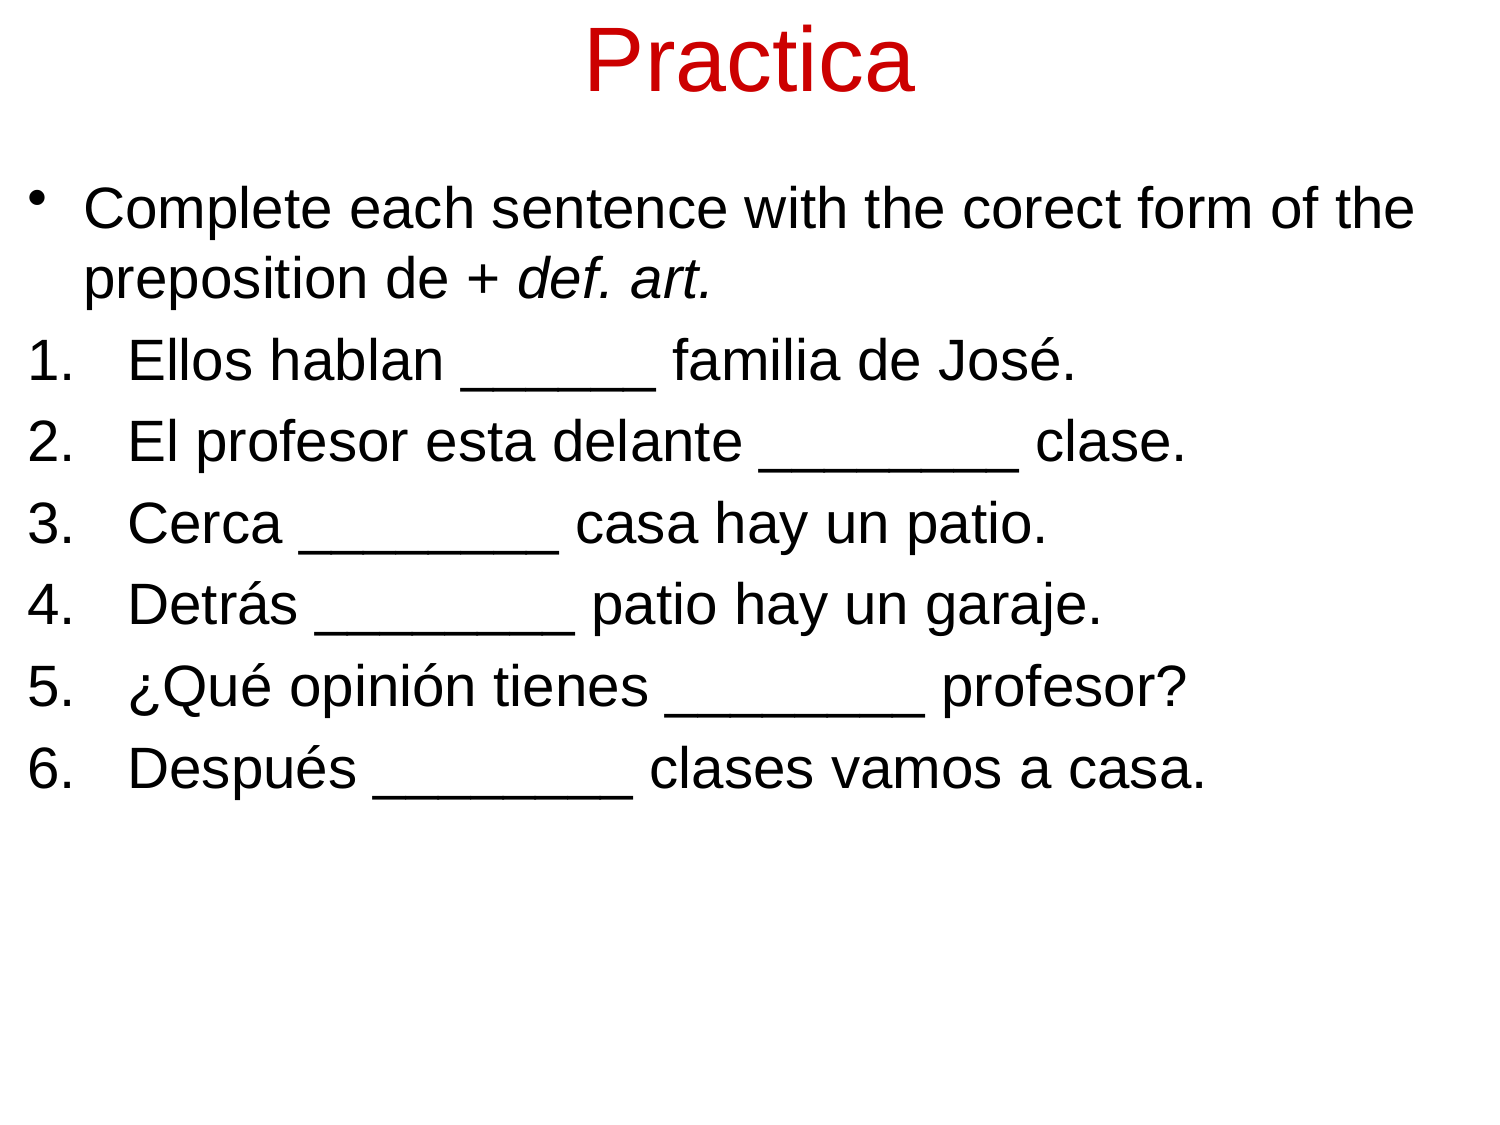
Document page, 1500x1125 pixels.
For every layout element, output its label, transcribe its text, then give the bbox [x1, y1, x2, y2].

text_box Practica [74, 0, 1425, 138]
text_box Complete each sentence with the corect form of the preposition de + def. art. Ellos hablan ______ familia de José. El profesor esta delante ________ clase. Cerca ________ casa hay un patio. Detrás ________ patio hay un garaje. ¿Qué opinión tienes ________ profesor? Después ________ clases vamos a casa. [12, 162, 1500, 1038]
